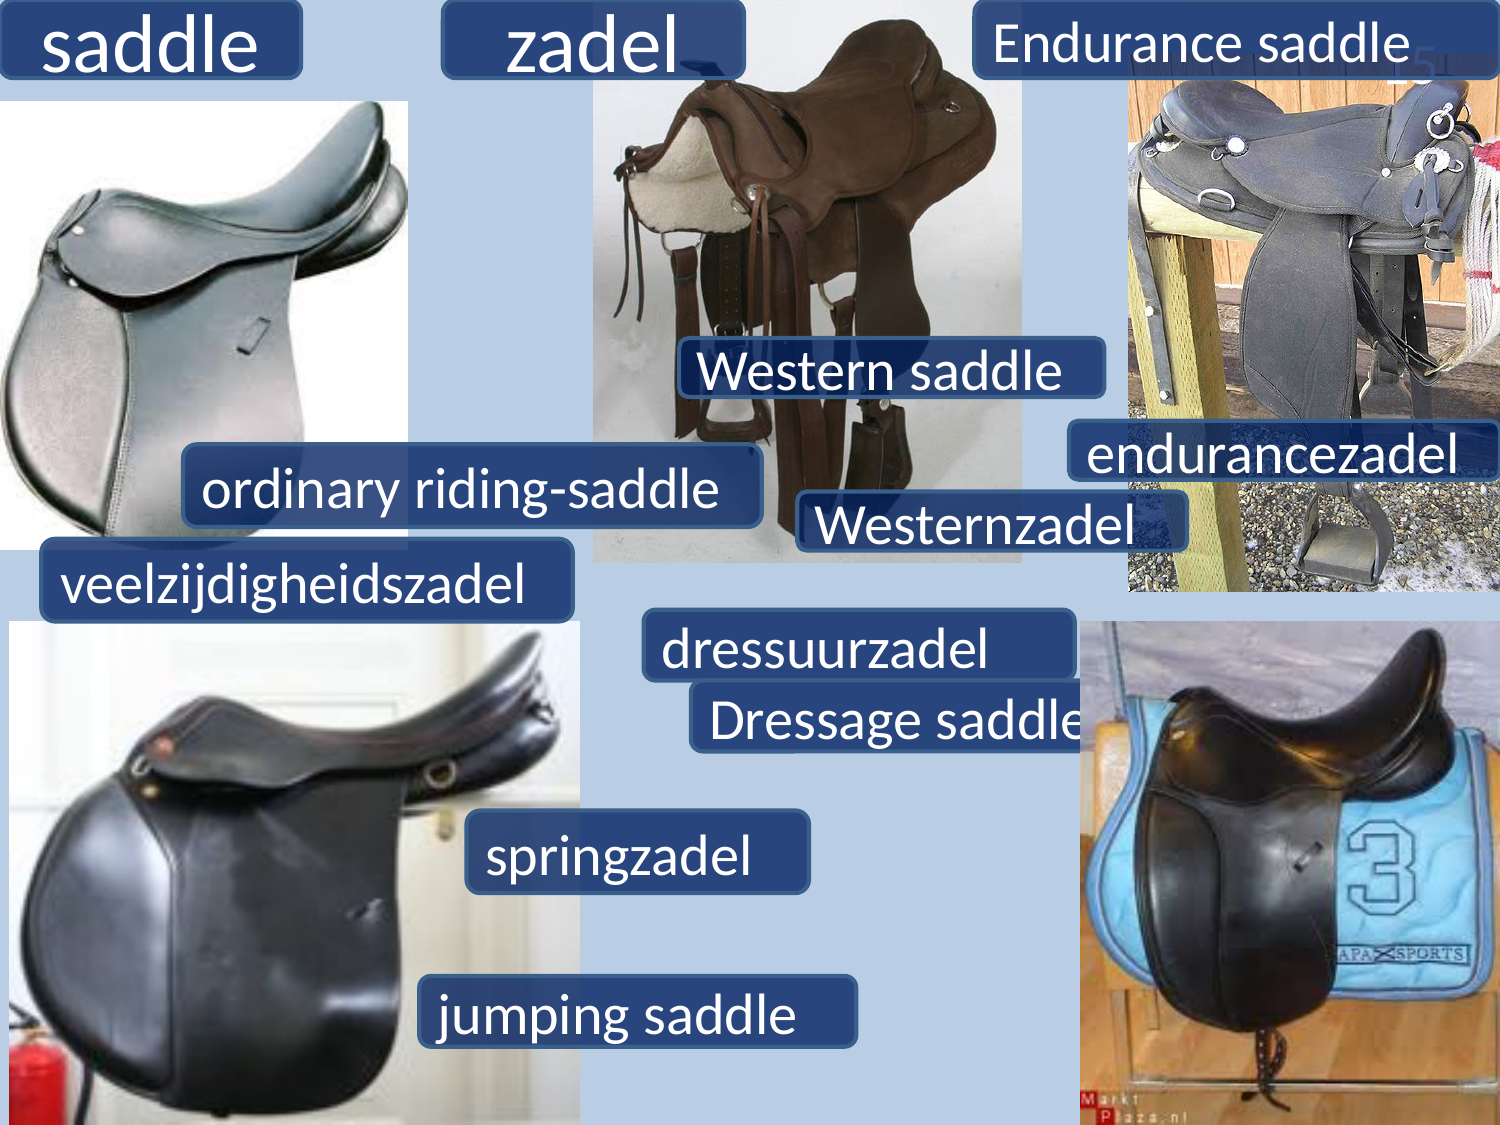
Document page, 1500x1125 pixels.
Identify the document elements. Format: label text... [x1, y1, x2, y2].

text_box veelzijdigheidszadel [39, 536, 575, 619]
text_box endurancezadel [1066, 418, 1122, 482]
text_box ordinary riding-saddle [412, 442, 587, 530]
text_box dressuurzadel [641, 607, 1077, 683]
picture [9, 621, 581, 1125]
text_box Westernzadel [1026, 489, 1122, 553]
text_box saddle [0, 0, 304, 81]
picture [592, 0, 1022, 563]
picture [1127, 54, 1500, 592]
text_box Endurance saddle [1023, 0, 1500, 81]
picture [1080, 621, 1500, 1125]
text_box springzadel [585, 808, 812, 896]
text_box jumping saddle [585, 973, 859, 1049]
text_box Western saddle [1026, 335, 1107, 400]
text_box zadel [440, 0, 590, 81]
text_box Dressage saddle [688, 678, 1075, 754]
picture [0, 101, 408, 550]
